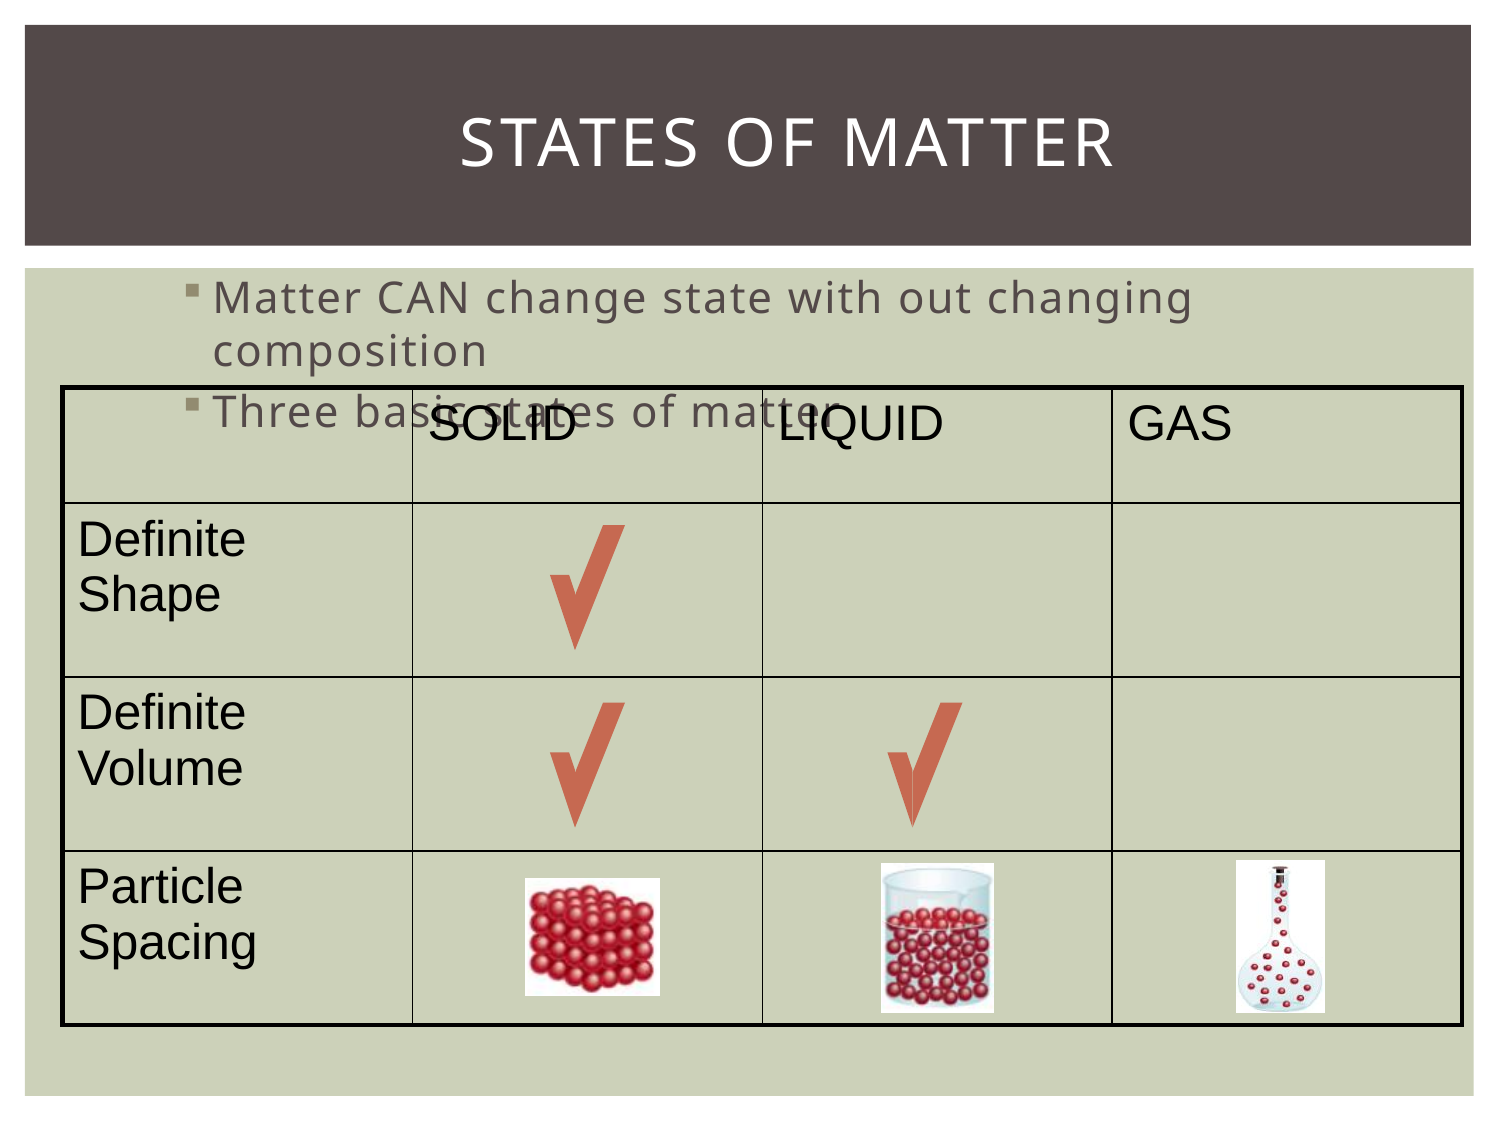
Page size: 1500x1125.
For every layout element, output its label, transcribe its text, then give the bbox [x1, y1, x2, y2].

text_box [887, 702, 963, 828]
table_cell [763, 678, 1111, 850]
picture [524, 877, 660, 996]
table_cell [763, 504, 1111, 676]
table_header LIQUID [763, 390, 1111, 502]
table_cell [413, 852, 762, 1023]
table_cell [1113, 504, 1460, 676]
table_cell Definite Volume [65, 678, 412, 850]
table_header [65, 390, 412, 502]
table_cell Definite Shape [65, 504, 412, 676]
title states of Matter [150, 45, 1425, 234]
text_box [549, 524, 626, 651]
table_cell [413, 678, 762, 850]
table_cell [1113, 852, 1460, 1023]
table_cell [413, 504, 762, 676]
table_cell Particle Spacing [65, 852, 412, 1023]
table_cell [763, 852, 1111, 1023]
table_header GAS [1113, 390, 1460, 502]
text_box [549, 702, 626, 828]
table_header SOLID [413, 390, 762, 502]
picture [880, 863, 995, 1013]
table_cell [1113, 678, 1460, 850]
list Matter CAN change state with out changing composition Three basic states of matter [62, 262, 1425, 385]
picture [1235, 860, 1326, 1013]
